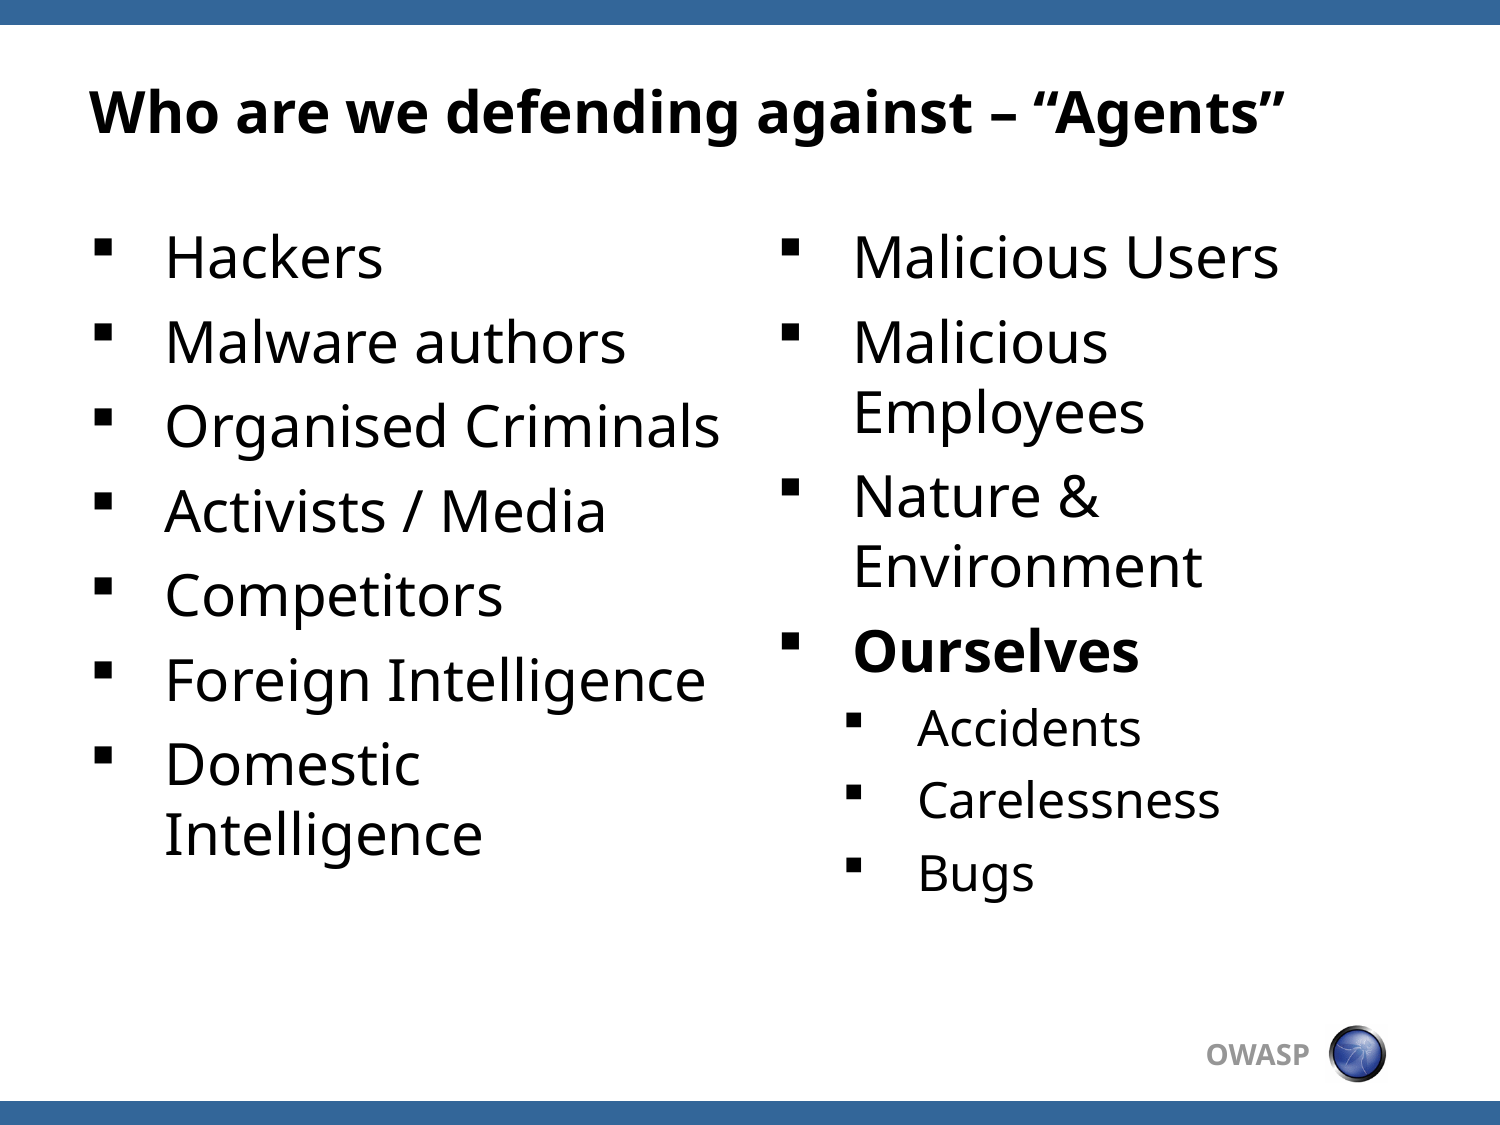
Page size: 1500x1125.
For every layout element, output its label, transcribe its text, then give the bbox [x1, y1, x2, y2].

picture [1325, 1024, 1388, 1083]
title Who are we defending against – “Agents” [75, 32, 1425, 188]
list Malicious Users Malicious Employees Nature & Environment Ourselves Accidents Carelessness Bugs [762, 212, 1425, 1005]
list Hackers Malware authors Organised Criminals Activists / Media Competitors Foreign Intelligence Domestic Intelligence [75, 212, 738, 1005]
